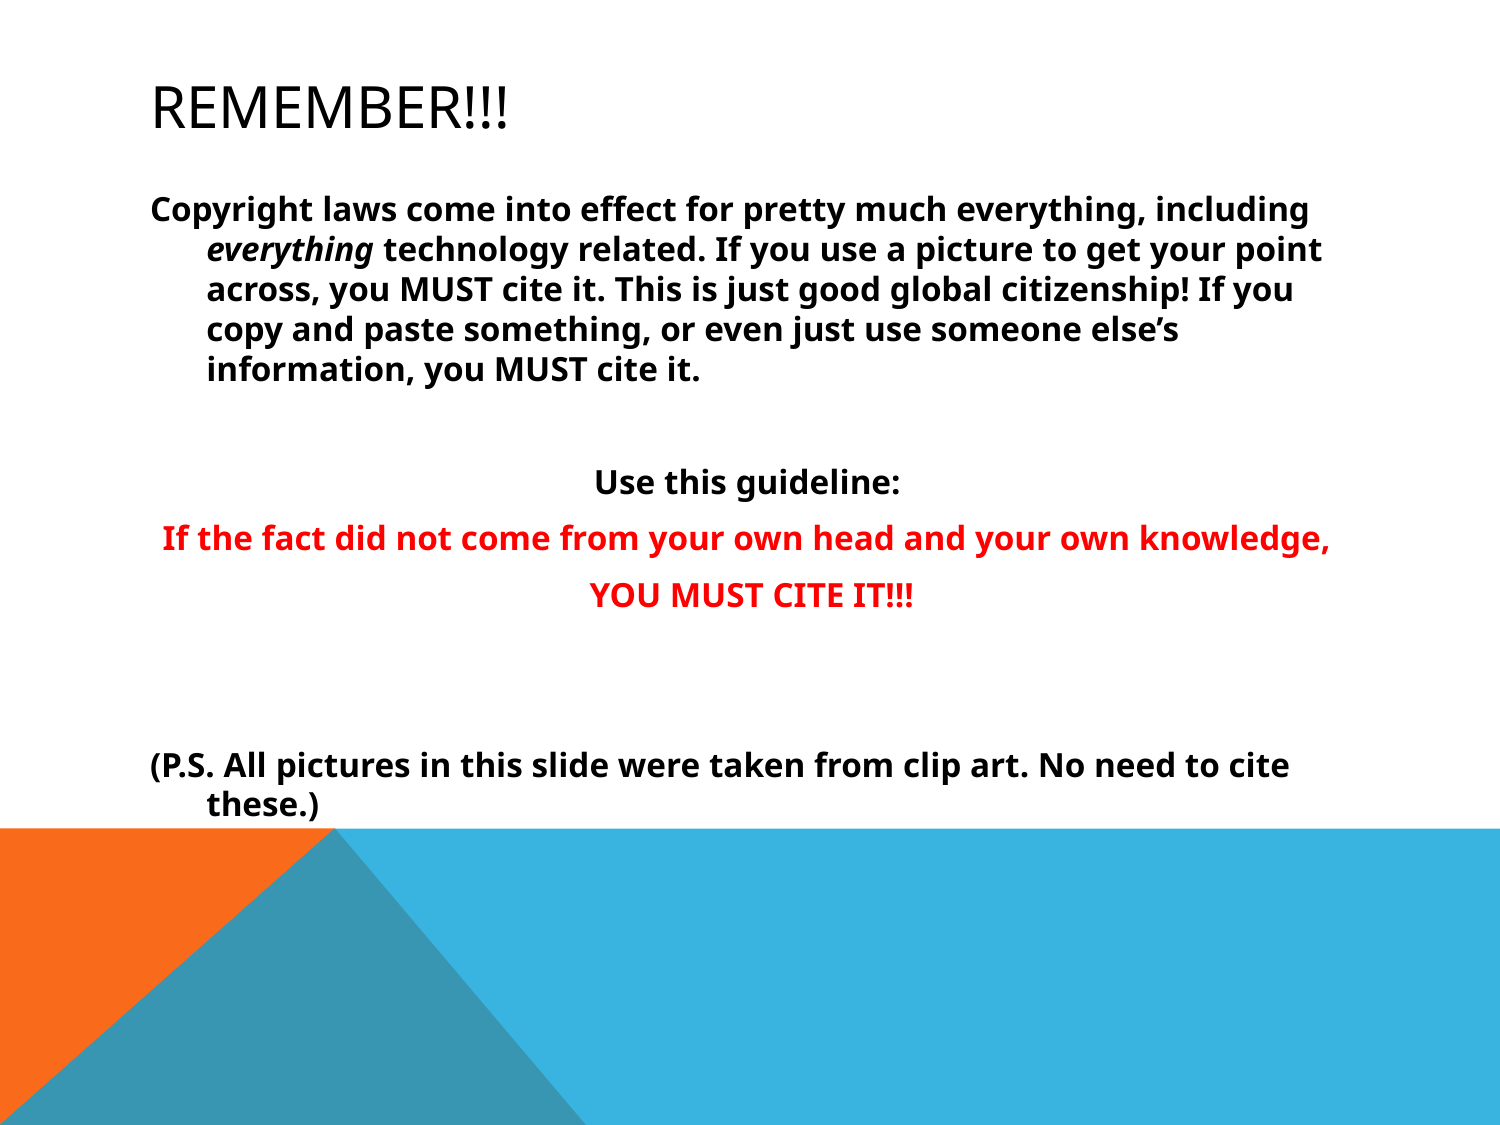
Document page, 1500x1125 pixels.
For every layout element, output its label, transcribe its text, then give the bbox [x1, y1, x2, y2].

title Remember!!! [135, 60, 1369, 150]
list Copyright laws come into effect for pretty much everything, including everything technology related. If you use a picture to get your point across, you MUST cite it. This is just good global citizenship! If you copy and paste something, or even just use someone else’s information, you MUST cite it. Use this guideline: If the fact did not come from your own head and your own knowledge, YOU MUST CITE IT!!! (P.S. All pictures in this slide were taken from clip art. No need to cite these.) [135, 180, 1369, 768]
